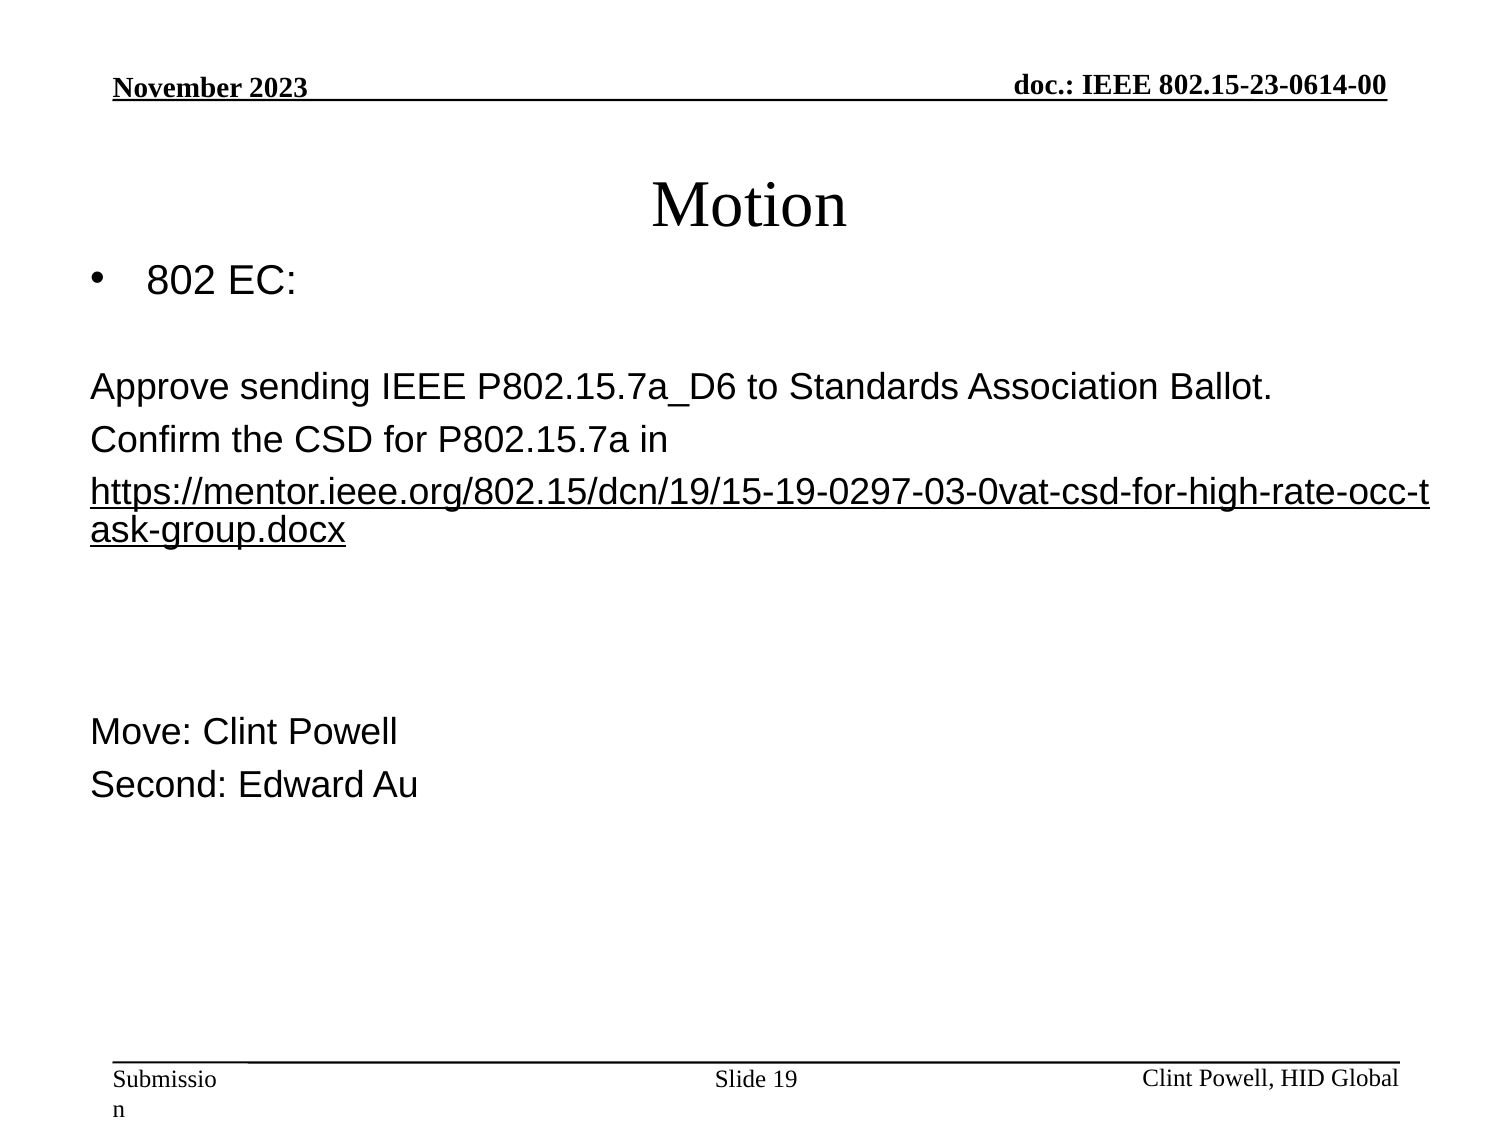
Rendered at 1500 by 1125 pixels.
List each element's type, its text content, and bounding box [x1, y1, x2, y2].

text_box Motion [112, 112, 1388, 245]
text_box 802 EC: Approve sending IEEE P802.15.7a_D6 to Standards Association Ballot. Confirm the CSD for P802.15.7a in https://mentor.ieee.org/802.15/dcn/19/15-19-0297-03-0vat-csd-for-high-rate-occ-task-group.docx Move: Clint Powell Second: Edward Au [75, 245, 1450, 1013]
slide_number Slide 19 [712, 1062, 800, 1093]
